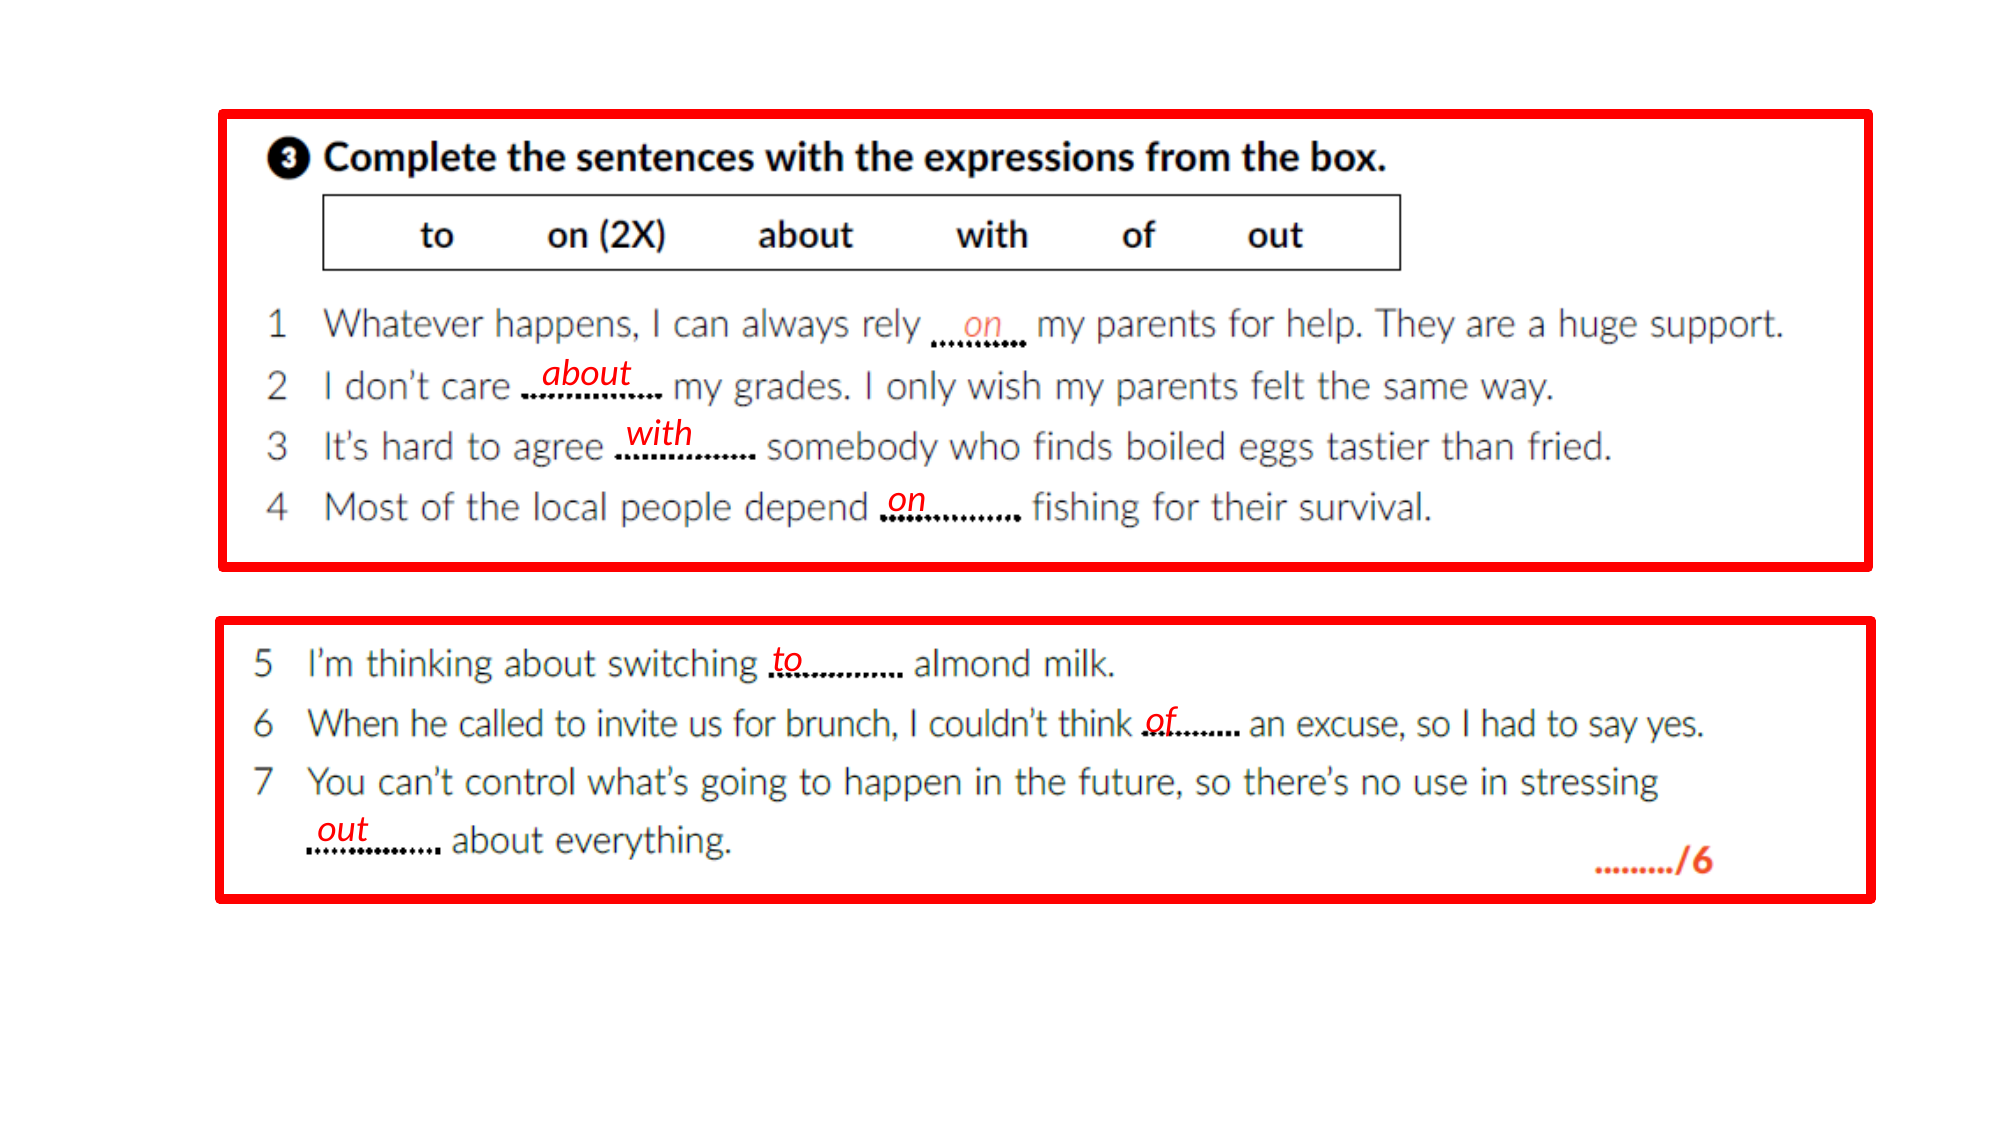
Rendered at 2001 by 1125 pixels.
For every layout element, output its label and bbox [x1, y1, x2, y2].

picture [224, 625, 1867, 895]
picture [226, 118, 1864, 563]
